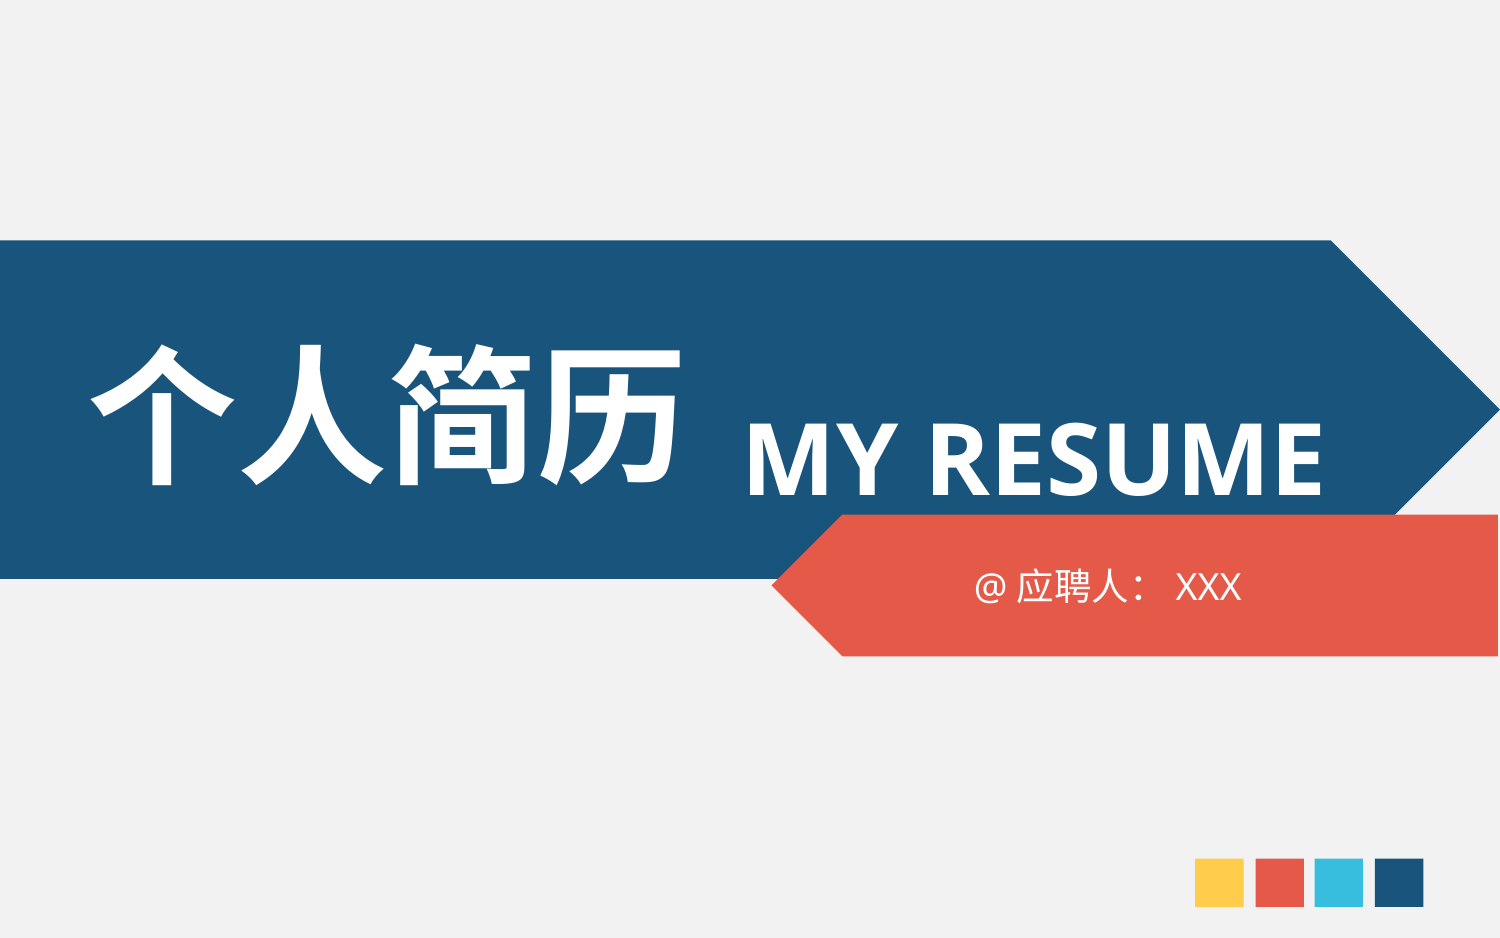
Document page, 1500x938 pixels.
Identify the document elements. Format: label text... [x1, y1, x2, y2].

text_box 个人简历 [73, 315, 703, 510]
text_box [769, 512, 1500, 659]
text_box [1253, 856, 1306, 909]
text_box [1373, 856, 1425, 909]
text_box [1312, 856, 1365, 909]
text_box MY RESUME [727, 328, 1343, 524]
text_box [0, 238, 1500, 581]
text_box [1193, 856, 1246, 909]
text_box @应聘人：XXX [959, 555, 1257, 616]
